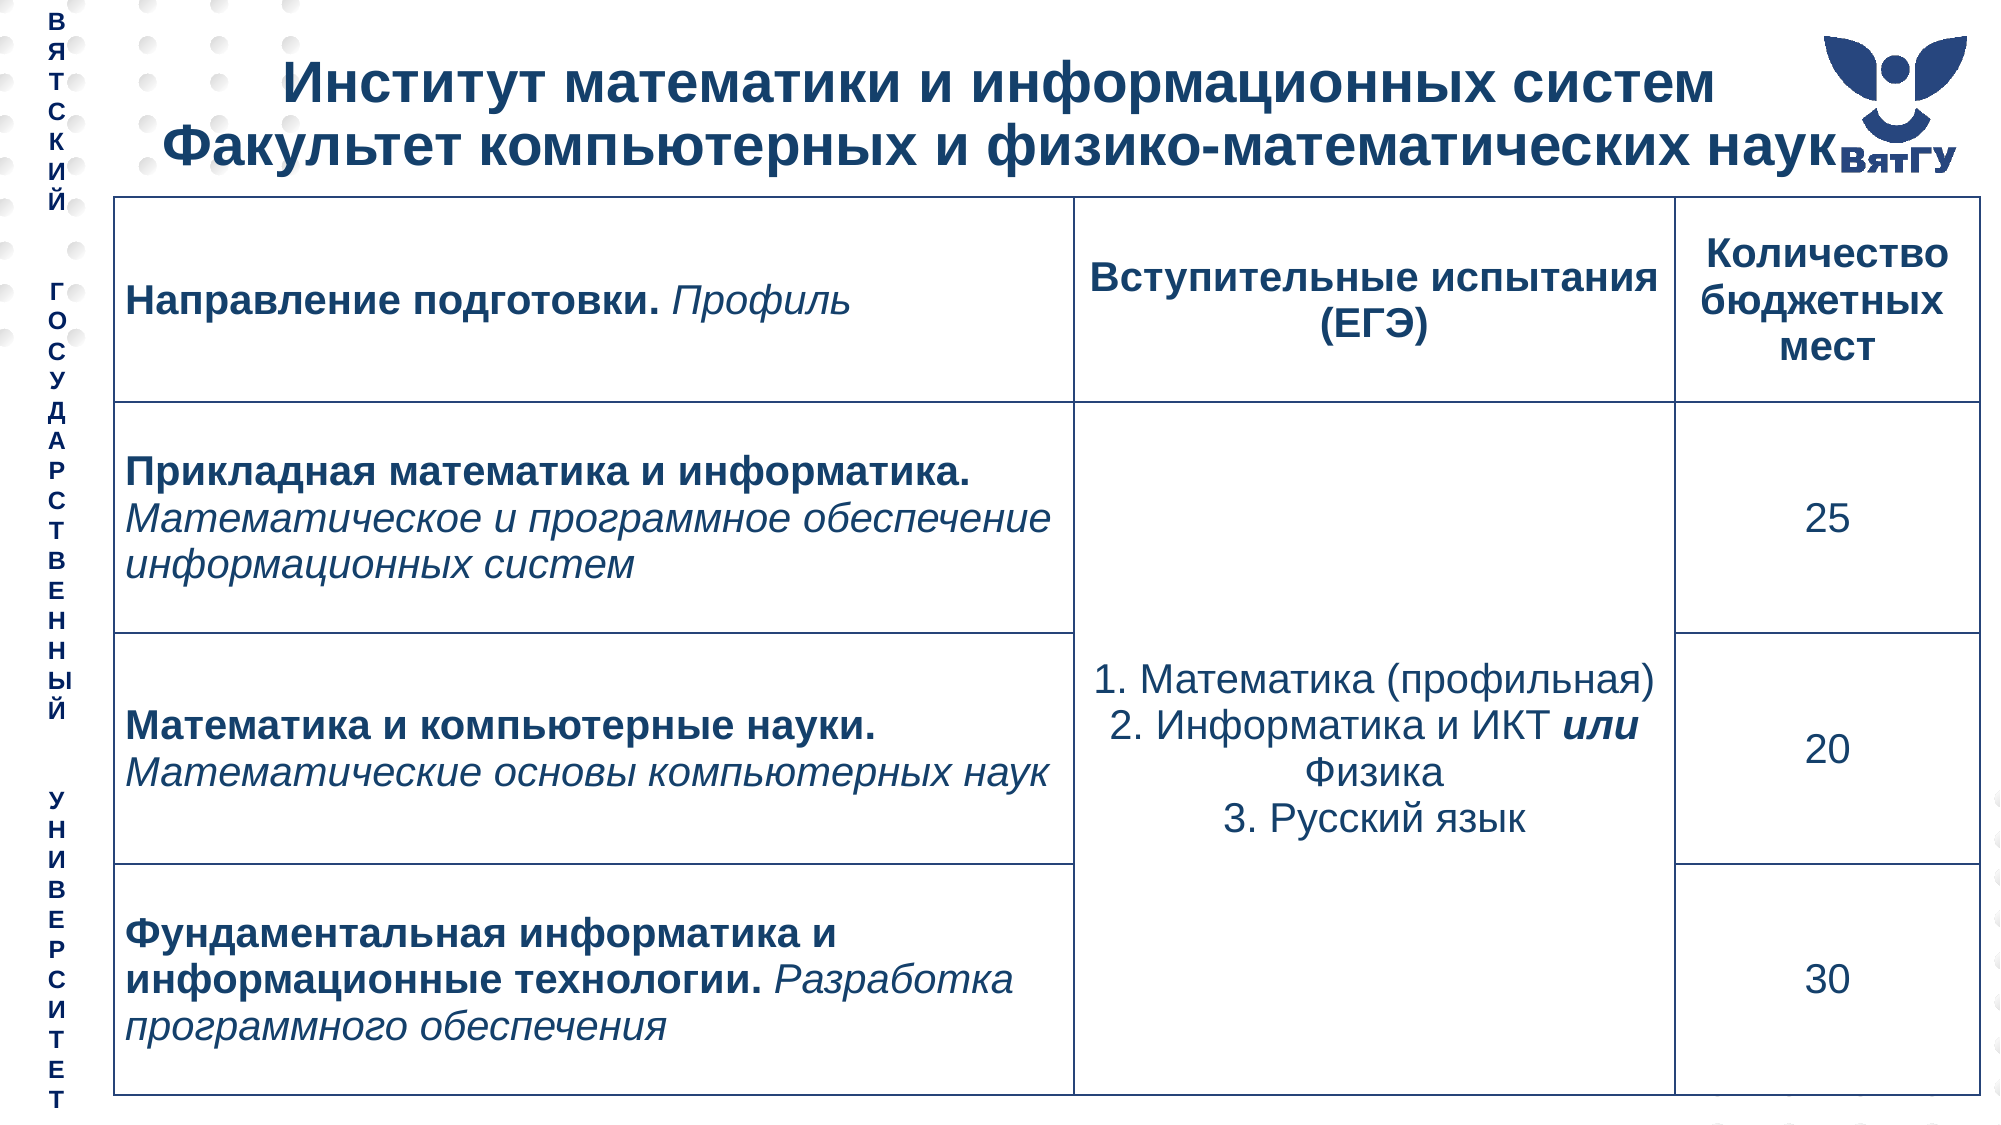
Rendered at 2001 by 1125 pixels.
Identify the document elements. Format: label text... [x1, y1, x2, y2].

table_cell Прикладная математика и информатика. Математическое и программное обеспечение информационных систем [115, 403, 1073, 632]
table_cell 30 [1676, 865, 1979, 1094]
table_header Вступительные испытания (ЕГЭ) [1075, 198, 1674, 401]
picture [1886, 36, 1967, 173]
table_header Направление подготовки. Профиль [115, 198, 1073, 401]
title Институт математики и информационных систем Факультет компьютерных и физико-математических наук [114, 33, 1886, 196]
table_cell 20 [1676, 634, 1979, 863]
table_cell Математика и компьютерные науки. Математические основы компьютерных наук [115, 634, 1073, 863]
table_cell 1. Математика (профильная) 2. Информатика и ИКТ или Физика 3. Русский язык [1075, 403, 1674, 1094]
table_header Количество бюджетных мест [1676, 198, 1979, 401]
table_cell Фундаментальная информатика и информационные технологии. Разработка программного обеспечения [115, 865, 1073, 1094]
table_cell 25 [1676, 403, 1979, 632]
